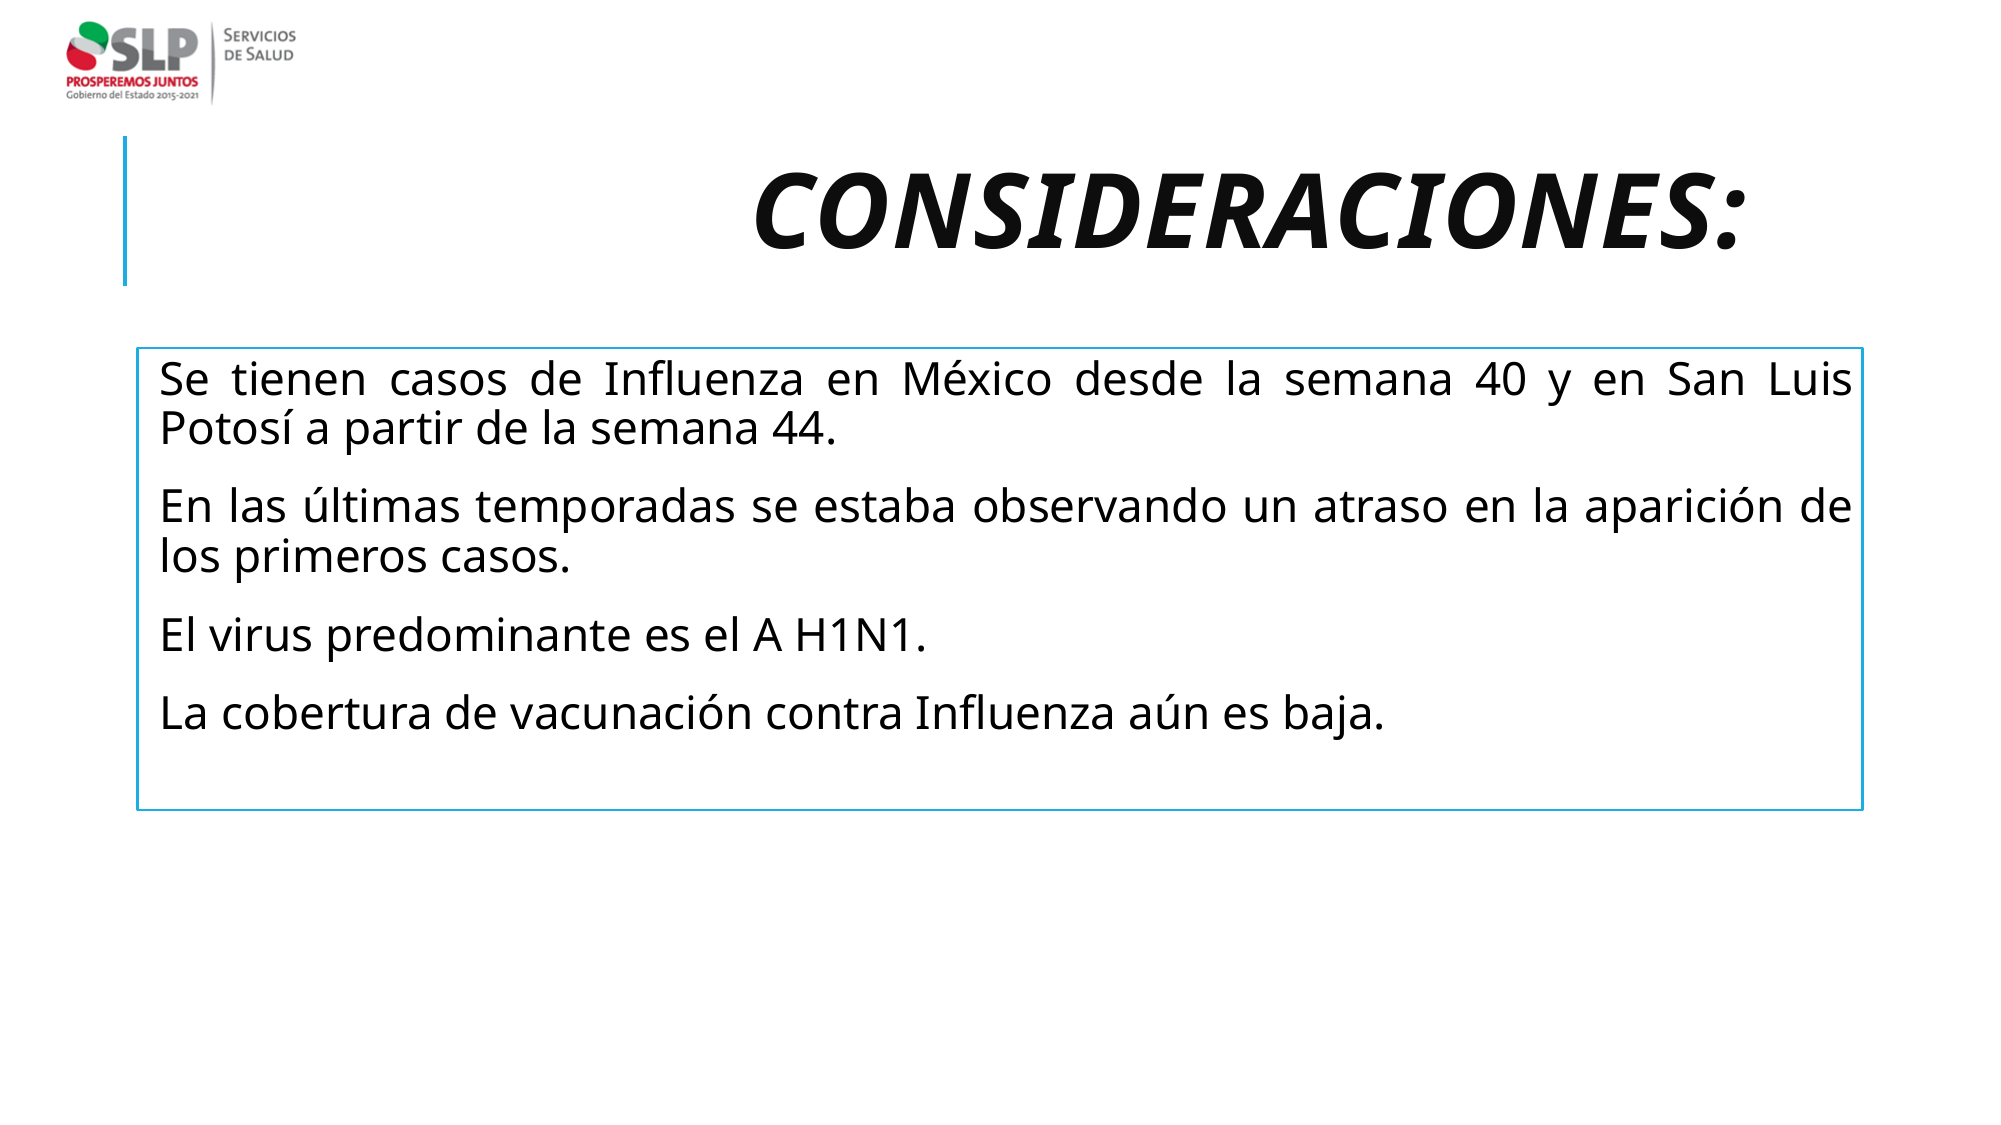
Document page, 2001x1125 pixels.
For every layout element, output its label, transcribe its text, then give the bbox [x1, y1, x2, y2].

title Consideraciones: [168, 96, 1763, 342]
list Se tienen casos de Influenza en México desde la semana 40 y en San Luis Potosí a partir de la semana 44. En las últimas temporadas se estaba observando un atraso en la aparición de los primeros casos. El virus predominante es el A H1N1. La cobertura de vacunación contra Influenza aún es baja. [136, 347, 1864, 811]
picture [31, 0, 321, 112]
